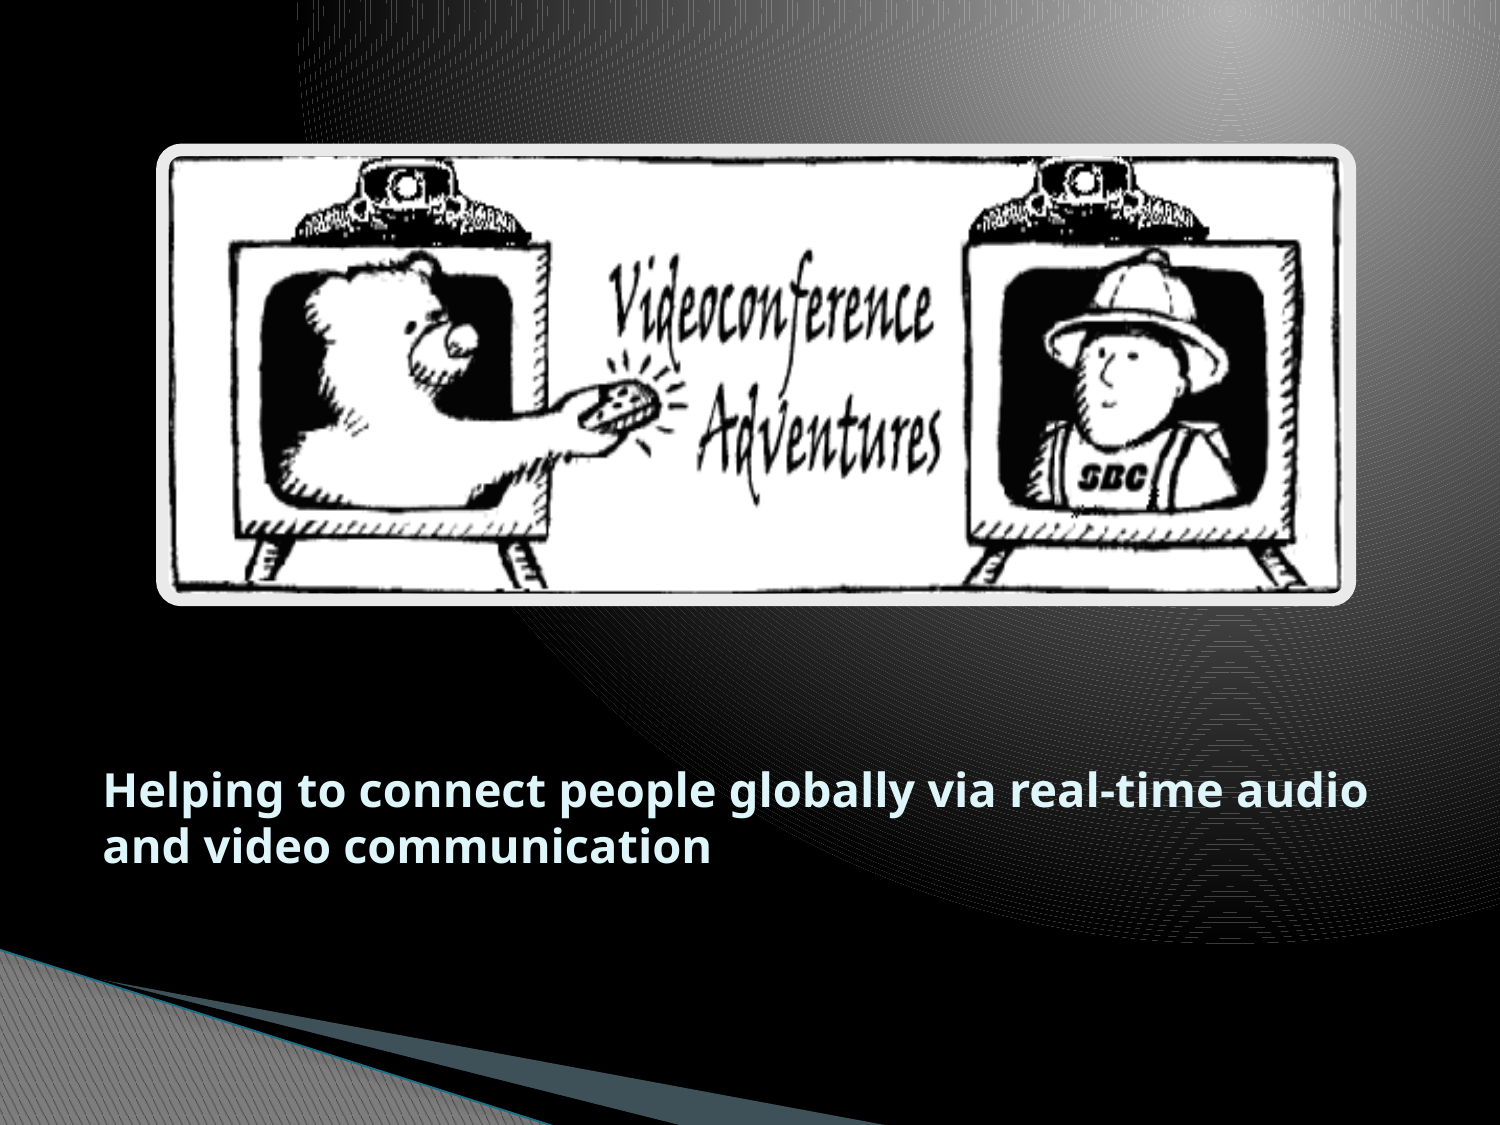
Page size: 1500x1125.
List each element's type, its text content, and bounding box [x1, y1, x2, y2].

picture [162, 149, 1351, 601]
title Helping to connect people globally via real-time audio and video communication [87, 712, 1438, 938]
picture [0, 952, 543, 1125]
